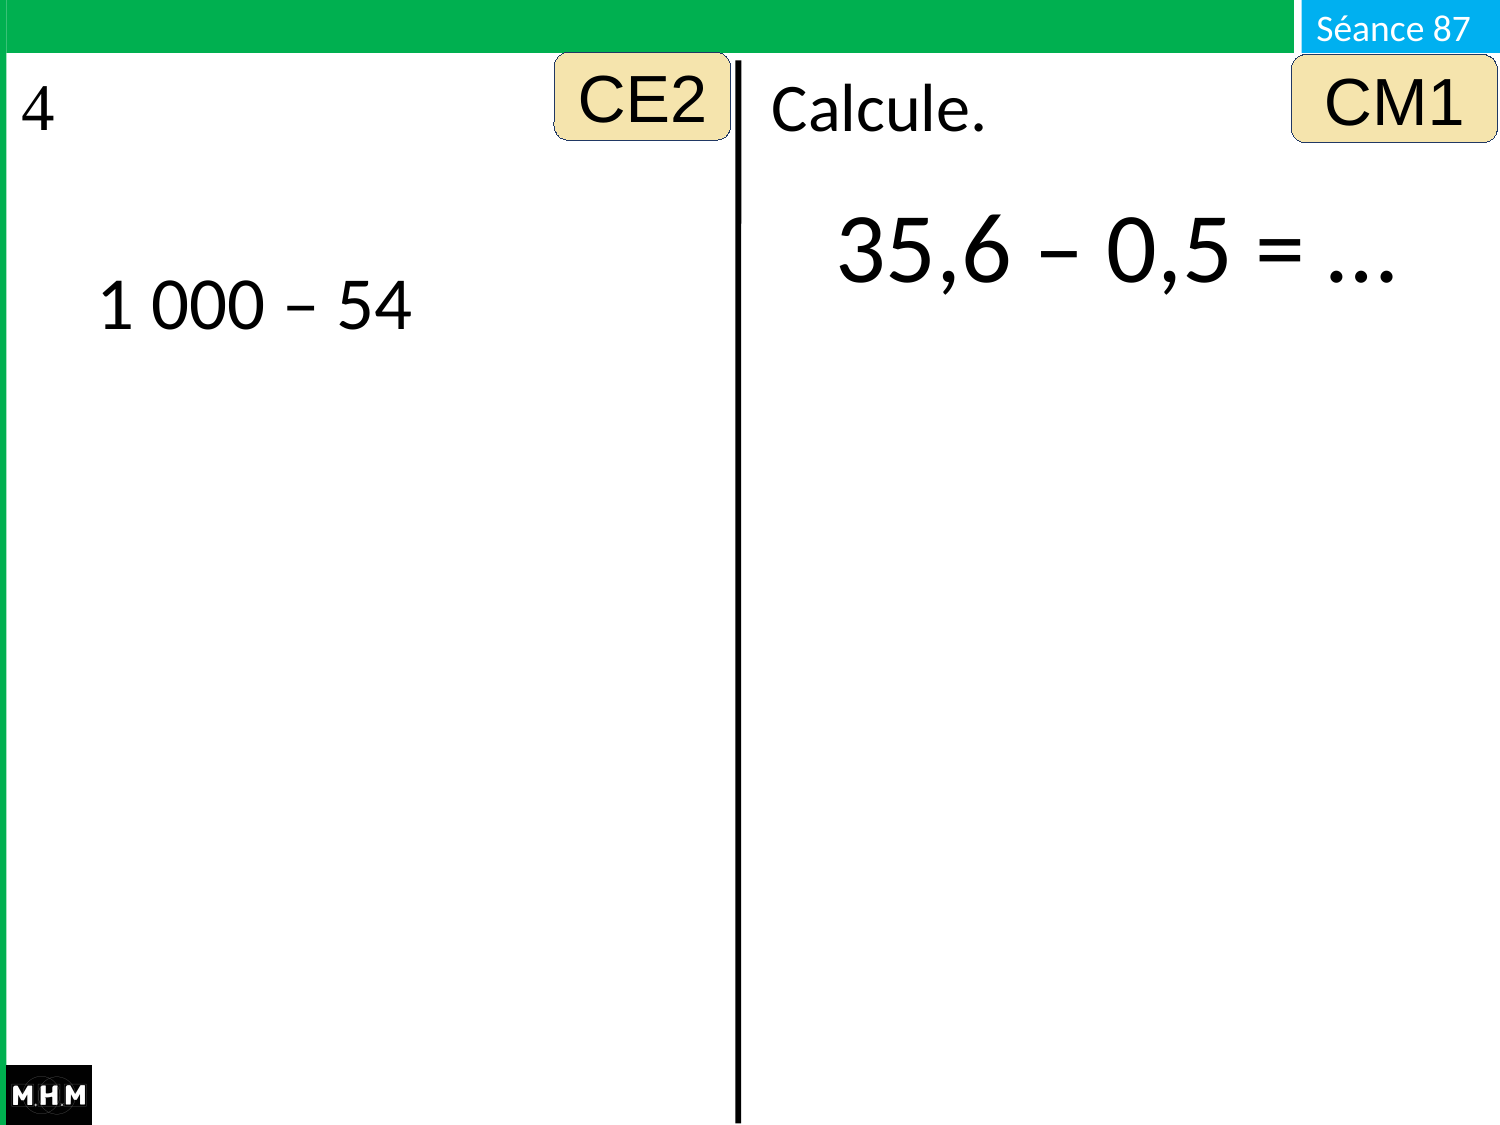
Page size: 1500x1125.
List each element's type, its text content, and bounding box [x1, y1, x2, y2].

text_box CM1 [1291, 54, 1498, 143]
text_box 1 000 – 54 [82, 244, 604, 366]
text_box CE2 [553, 52, 731, 141]
text_box Calcule. [756, 65, 1047, 154]
picture [6, 1065, 92, 1125]
text_box 35,6 – 0,5 = … [820, 175, 1473, 311]
